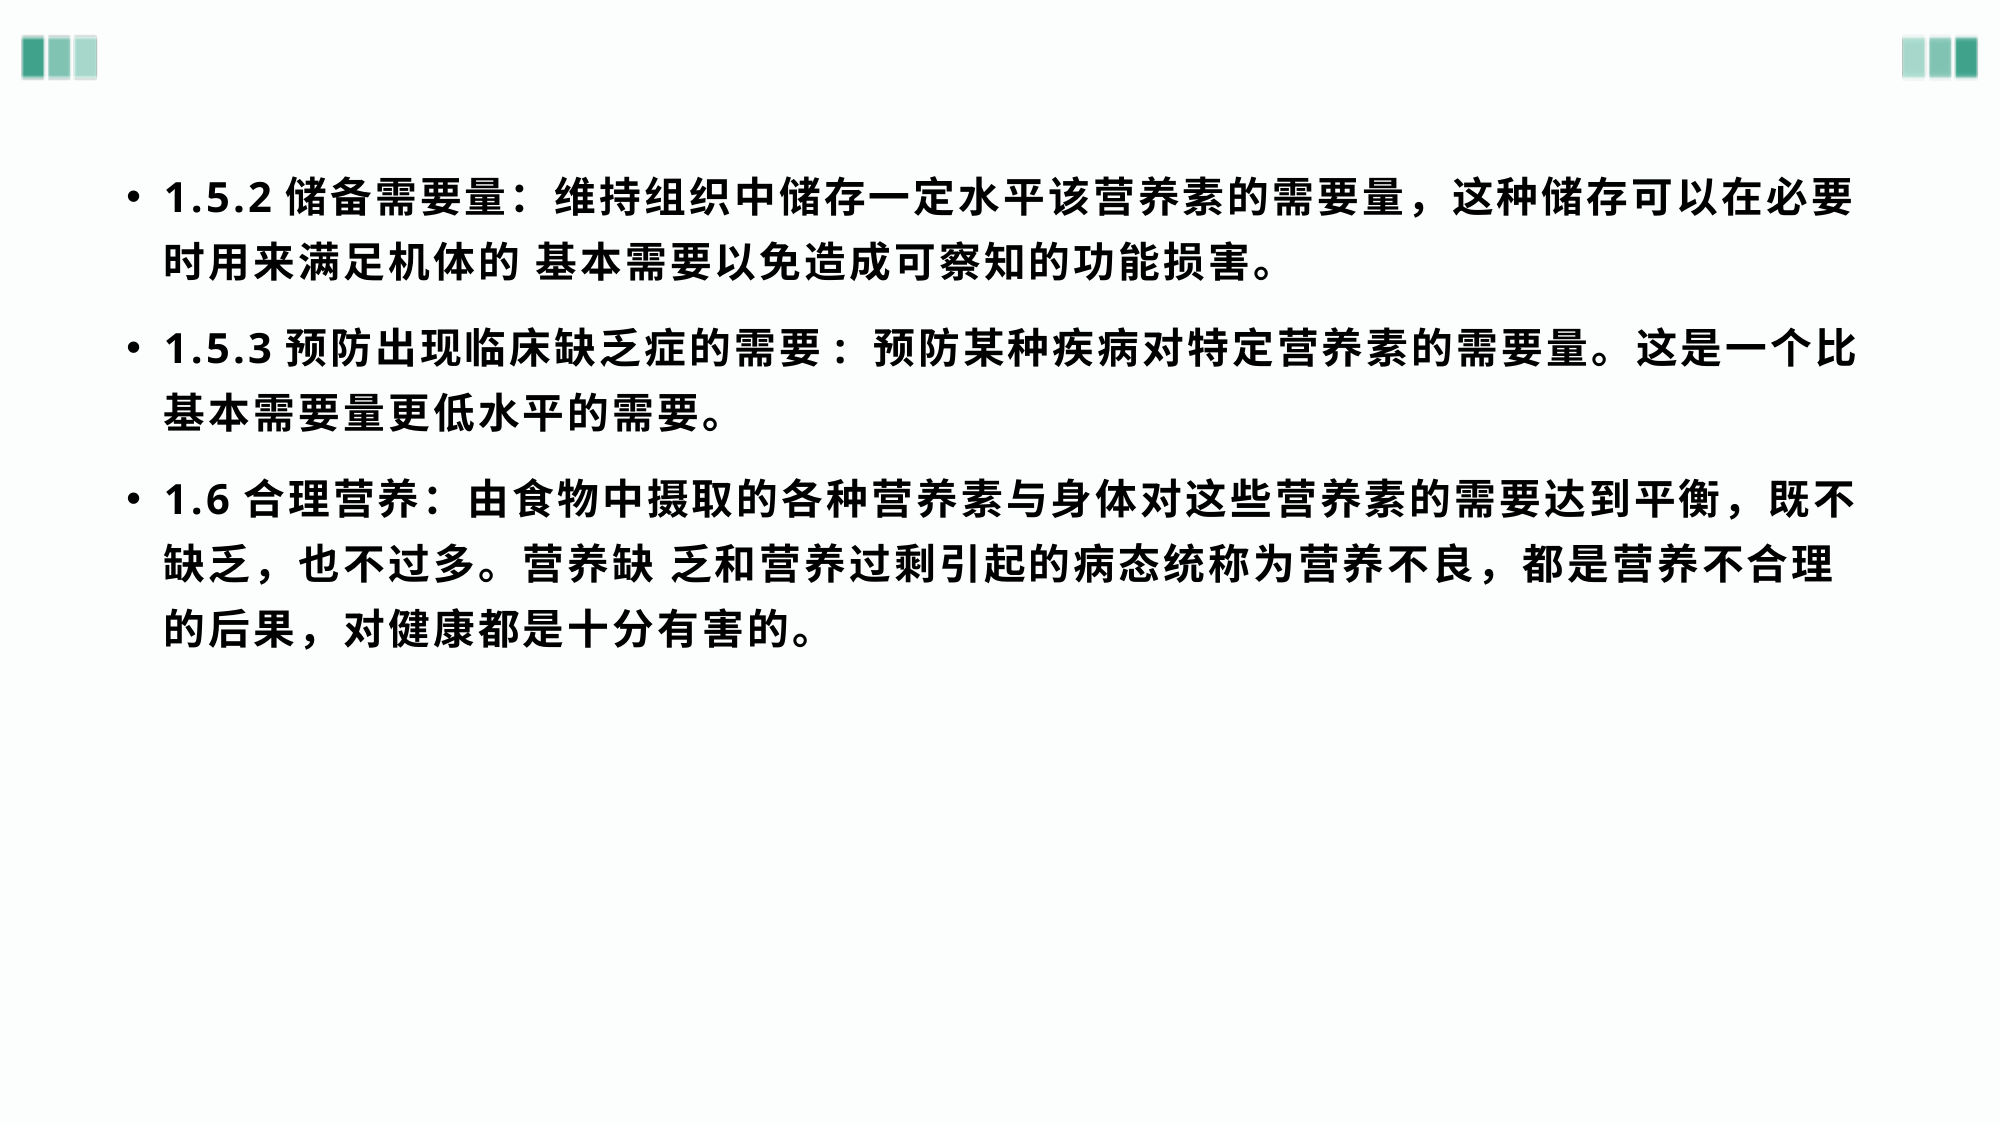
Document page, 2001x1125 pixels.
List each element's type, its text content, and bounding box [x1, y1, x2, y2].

picture [1881, 0, 2000, 118]
picture [0, 0, 119, 119]
list 1.5.2储备需要量：维持组织中储存一定水平该营养素的需要量，这种储存可以在必要时用来满足机体的 基本需要以免造成可察知的功能损害。 1.5.3预防出现临床缺乏症的需要: 预防某种疾病对特定营养素的需要量。这是一个比基本需要量更低水平的需要。 1.6合理营养：由食物中摄取的各种营养素与身体对这些营养素的需要达到平衡，既不缺乏，也不过多。营养缺 乏和营养过剩引起的病态统称为营养不良，都是营养不合理的后果，对健康都是十分有害的。 [109, 156, 1891, 1041]
